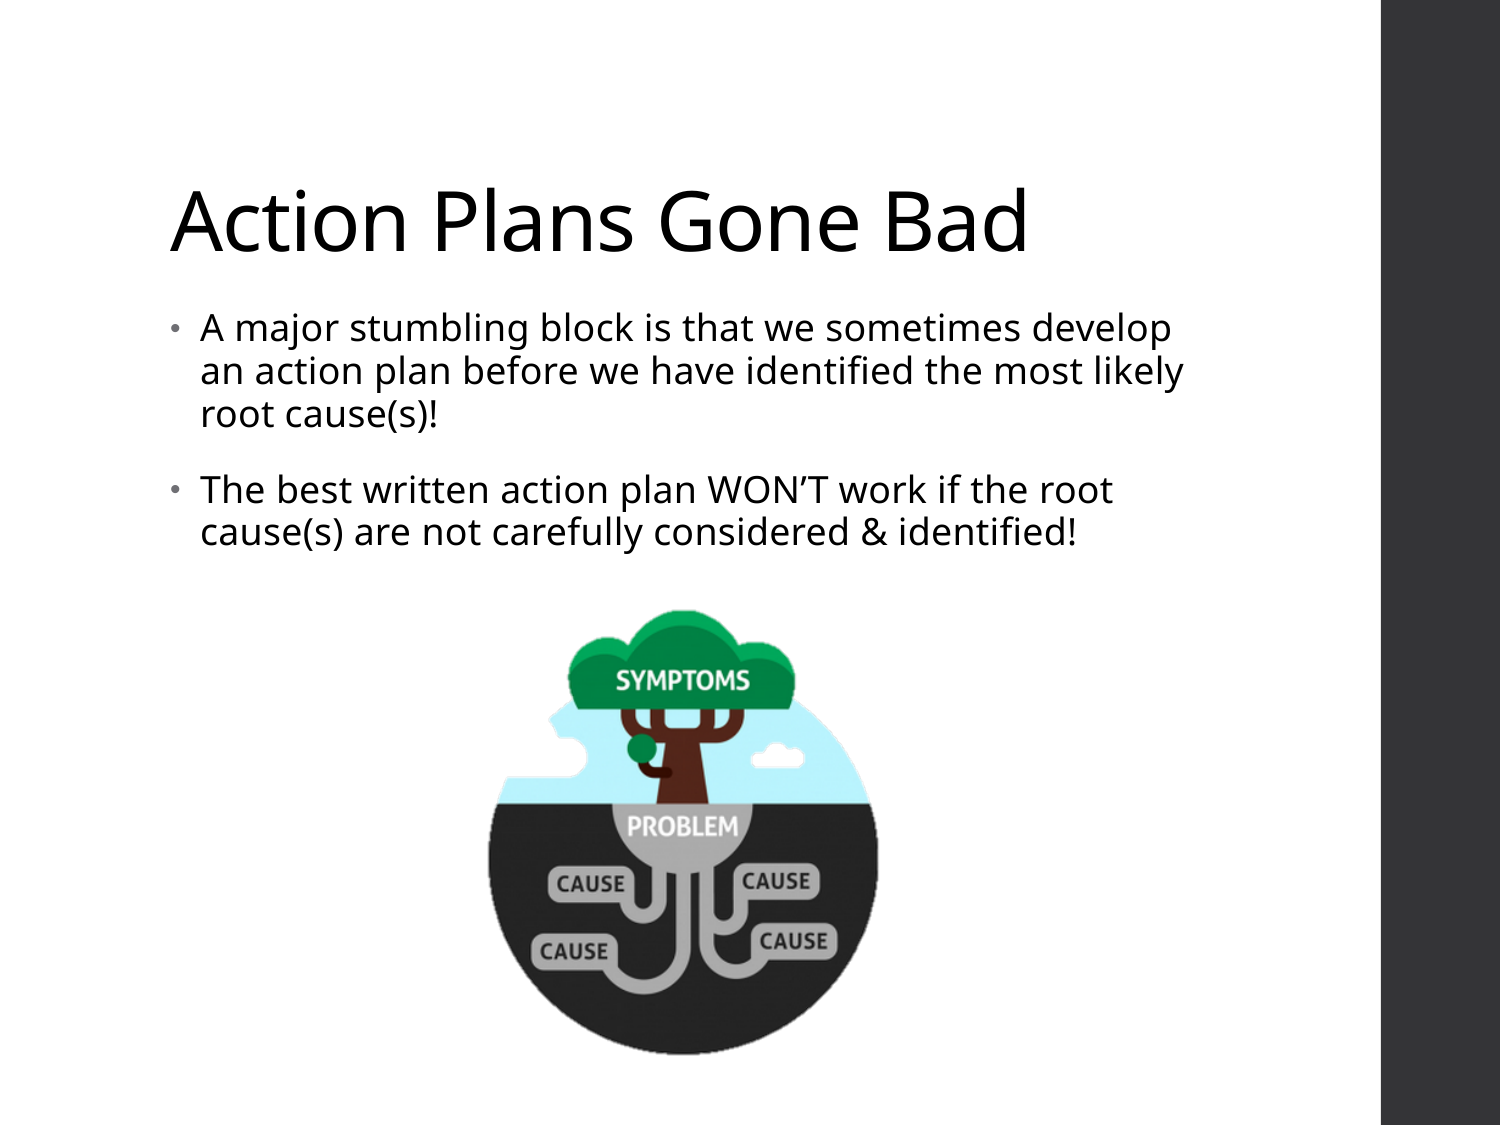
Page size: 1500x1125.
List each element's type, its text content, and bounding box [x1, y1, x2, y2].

picture [462, 606, 906, 1062]
title Action Plans Gone Bad [155, 60, 1348, 278]
list A major stumbling block is that we sometimes develop an action plan before we have identified the most likely root cause(s)! The best written action plan WON’T work if the root cause(s) are not carefully considered & identified! [155, 299, 1213, 1014]
